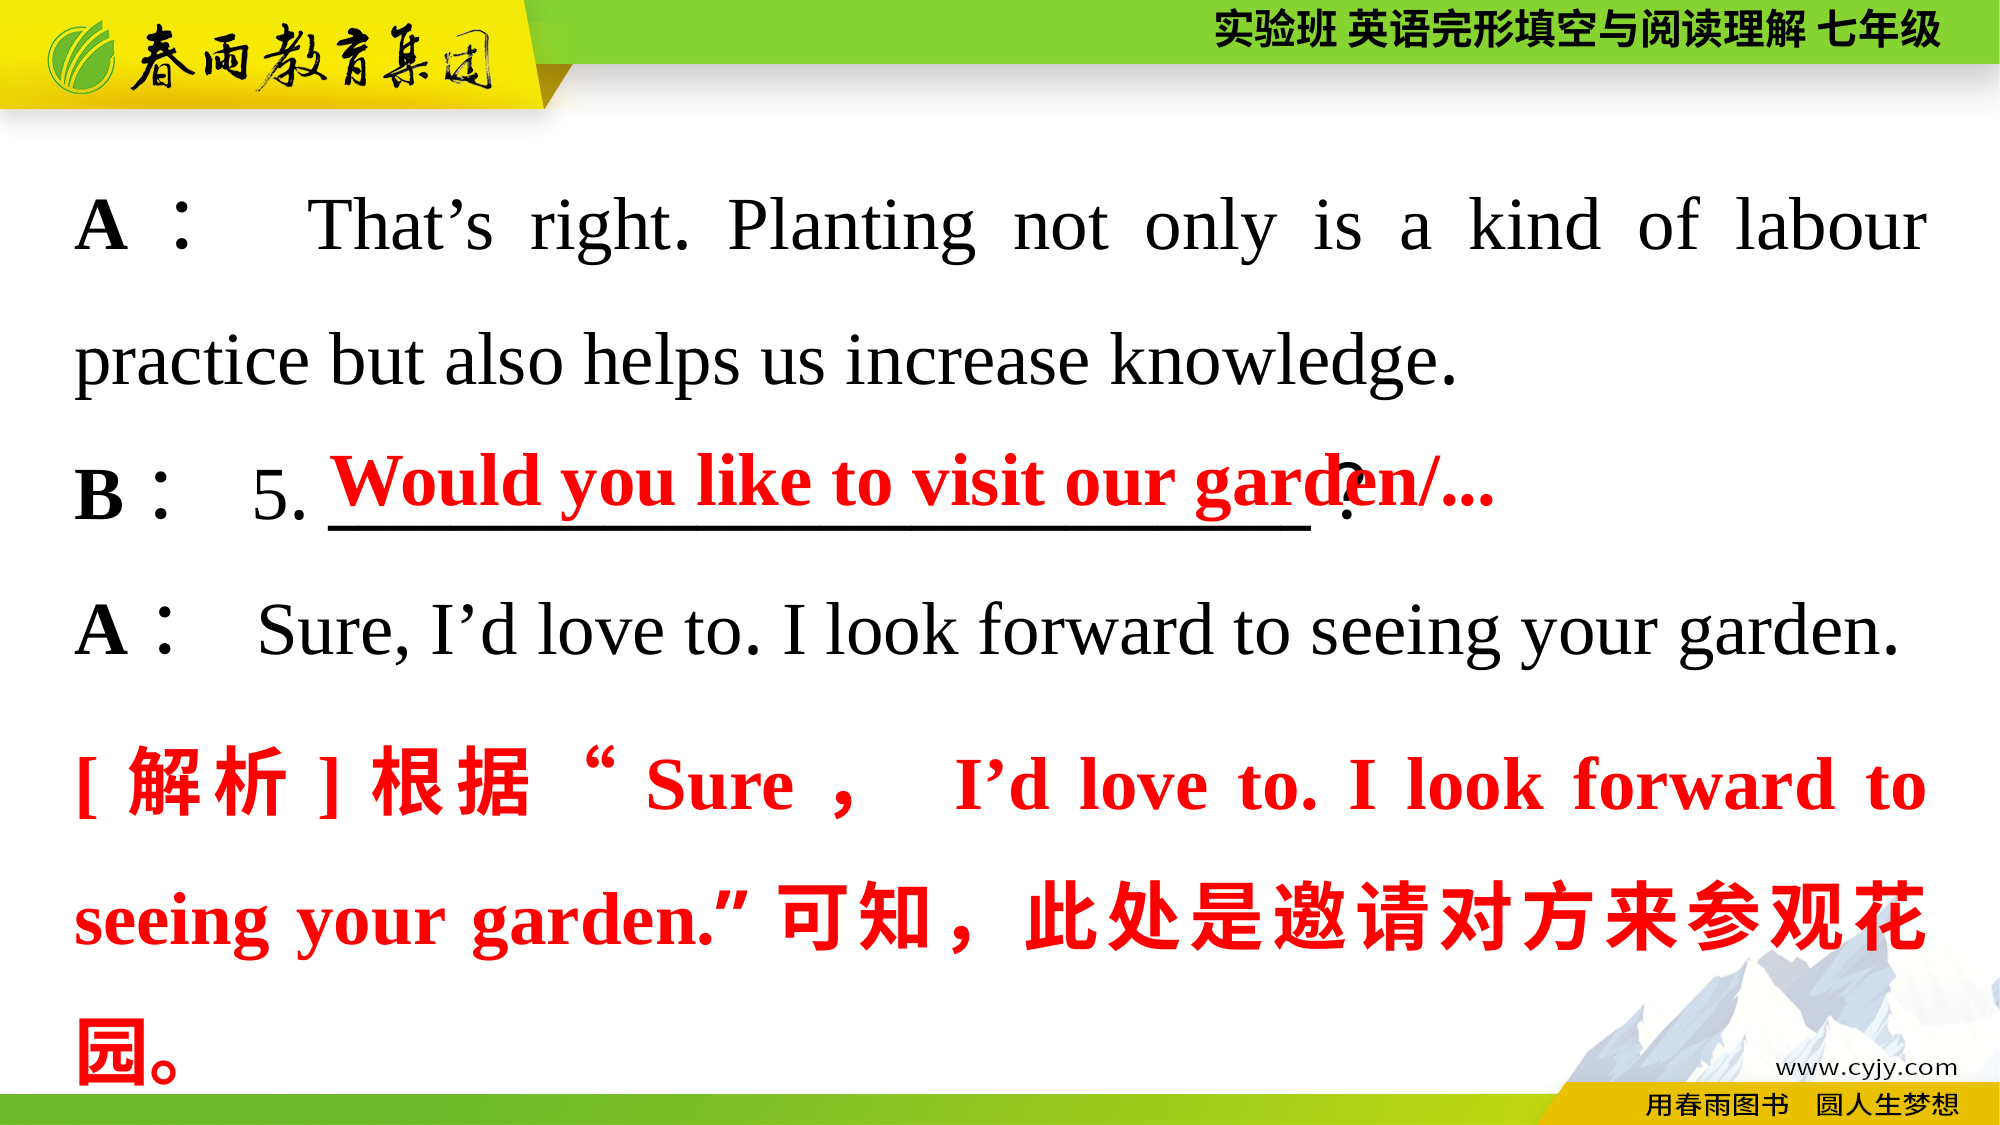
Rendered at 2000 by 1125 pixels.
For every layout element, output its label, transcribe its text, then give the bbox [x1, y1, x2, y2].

picture [0, 0, 2000, 1125]
text_box [解析]根据“Sure， I’d love to. I look forward to seeing your garden.”可知，此处是邀请对方来参观花园。 [59, 681, 1944, 1102]
list A： That’s right. Planting not only is a kind of labour practice but also helps us increase knowledge. B： 5. ________________________________？ A： Sure, I’d love to. I look forward to seeing your garden. [59, 122, 1944, 681]
text_box Would you like to visit our garden/... [314, 377, 1697, 528]
